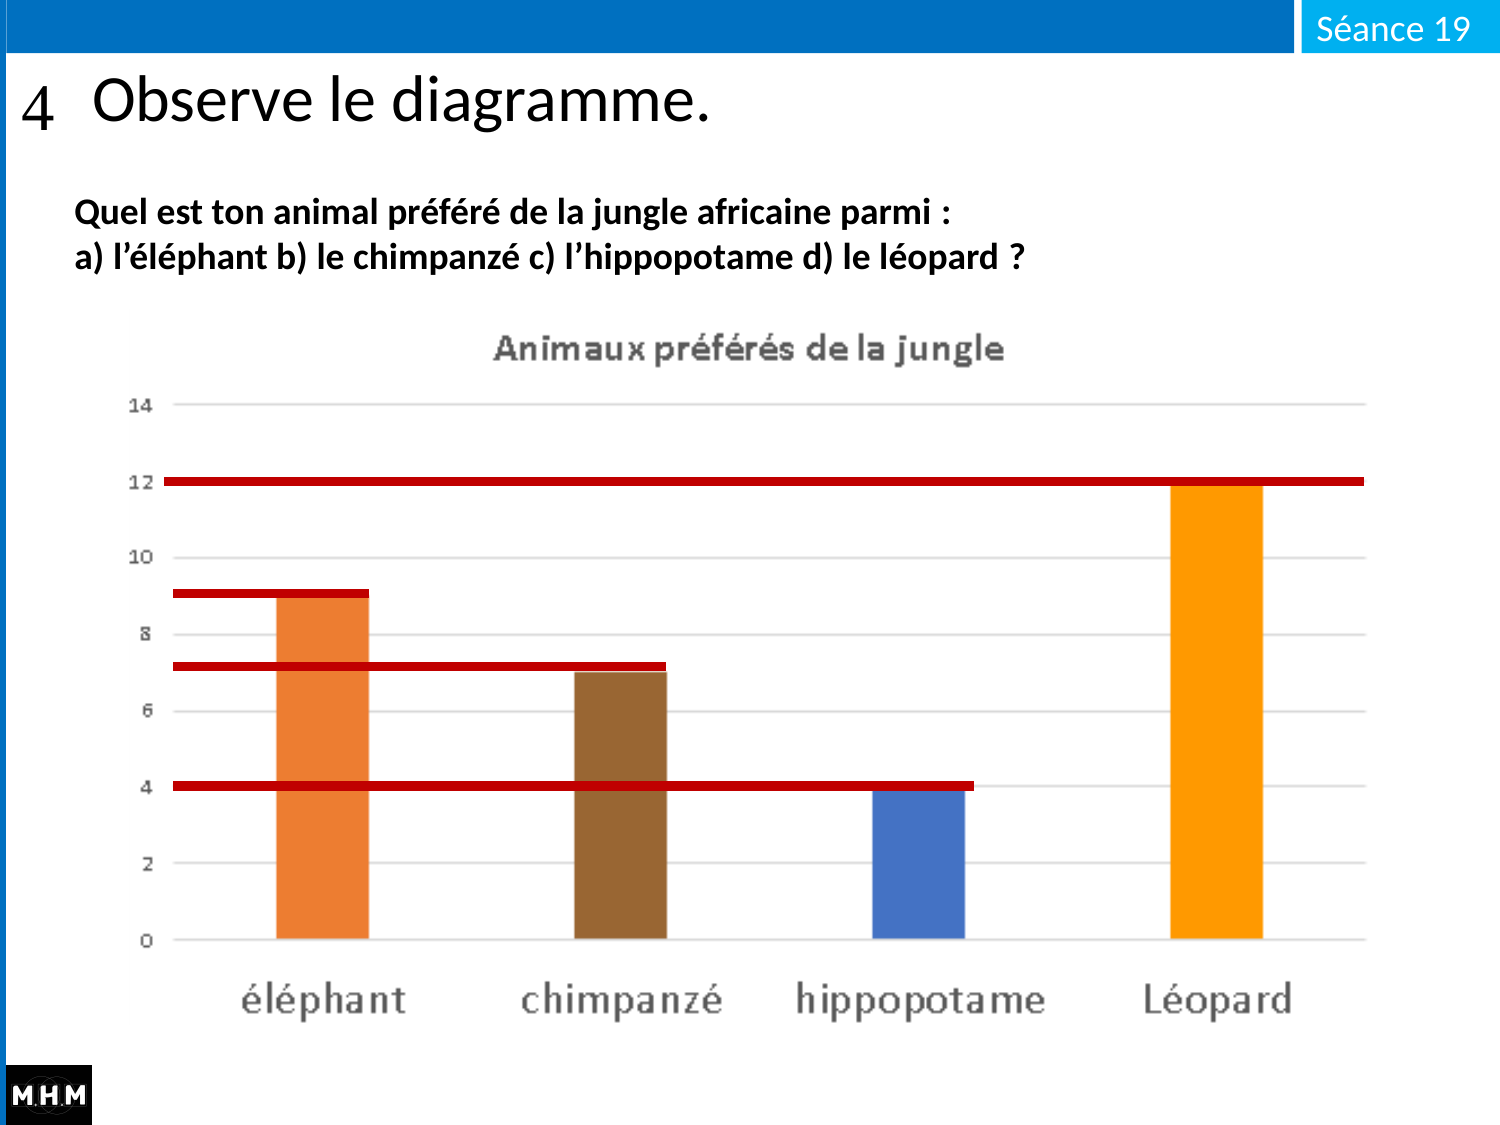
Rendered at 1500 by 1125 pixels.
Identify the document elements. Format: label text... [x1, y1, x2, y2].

title Observe le diagramme. [77, 57, 1470, 144]
picture [128, 309, 1372, 1025]
picture [6, 1065, 92, 1125]
text_box Quel est ton animal préféré de la jungle africaine parmi : a) l’éléphant b) le chimpanzé c) l’hippopotame d) le léopard ? [59, 179, 1365, 285]
